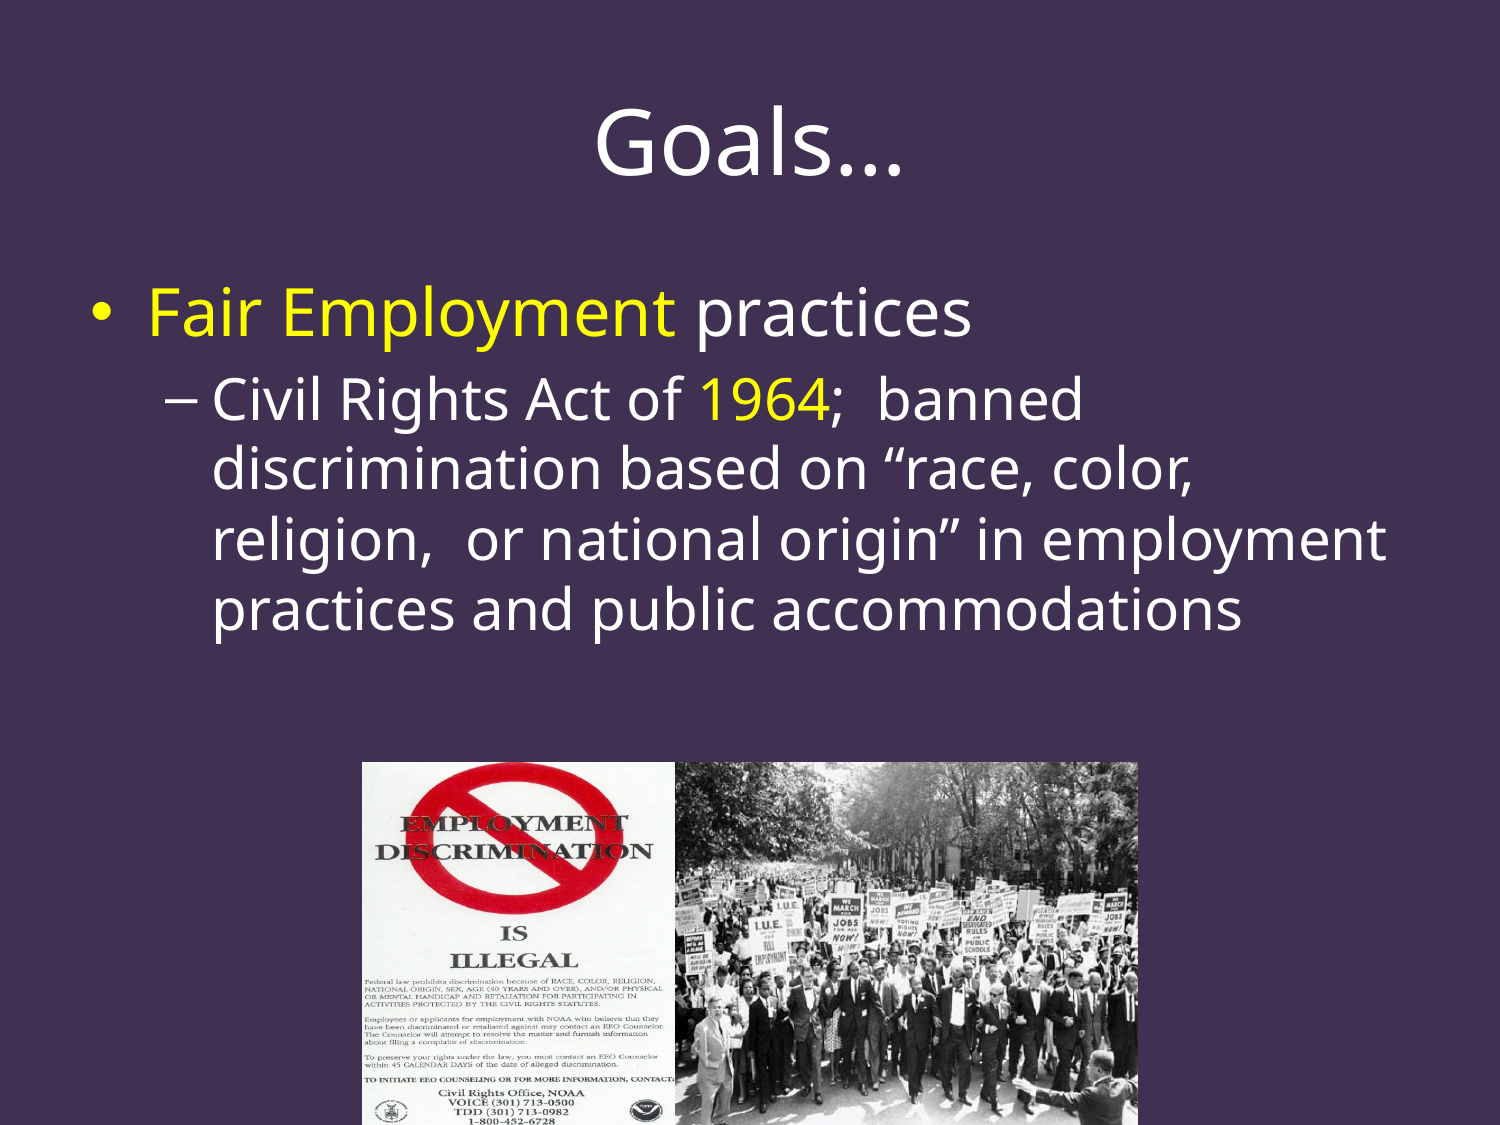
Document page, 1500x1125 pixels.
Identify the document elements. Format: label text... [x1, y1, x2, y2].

title Goals… [75, 45, 1425, 233]
list Fair Employment practices Civil Rights Act of 1964; banned discrimination based on “race, color, religion, or national origin” in employment practices and public accommodations [75, 262, 1425, 1005]
picture [362, 762, 1138, 1125]
